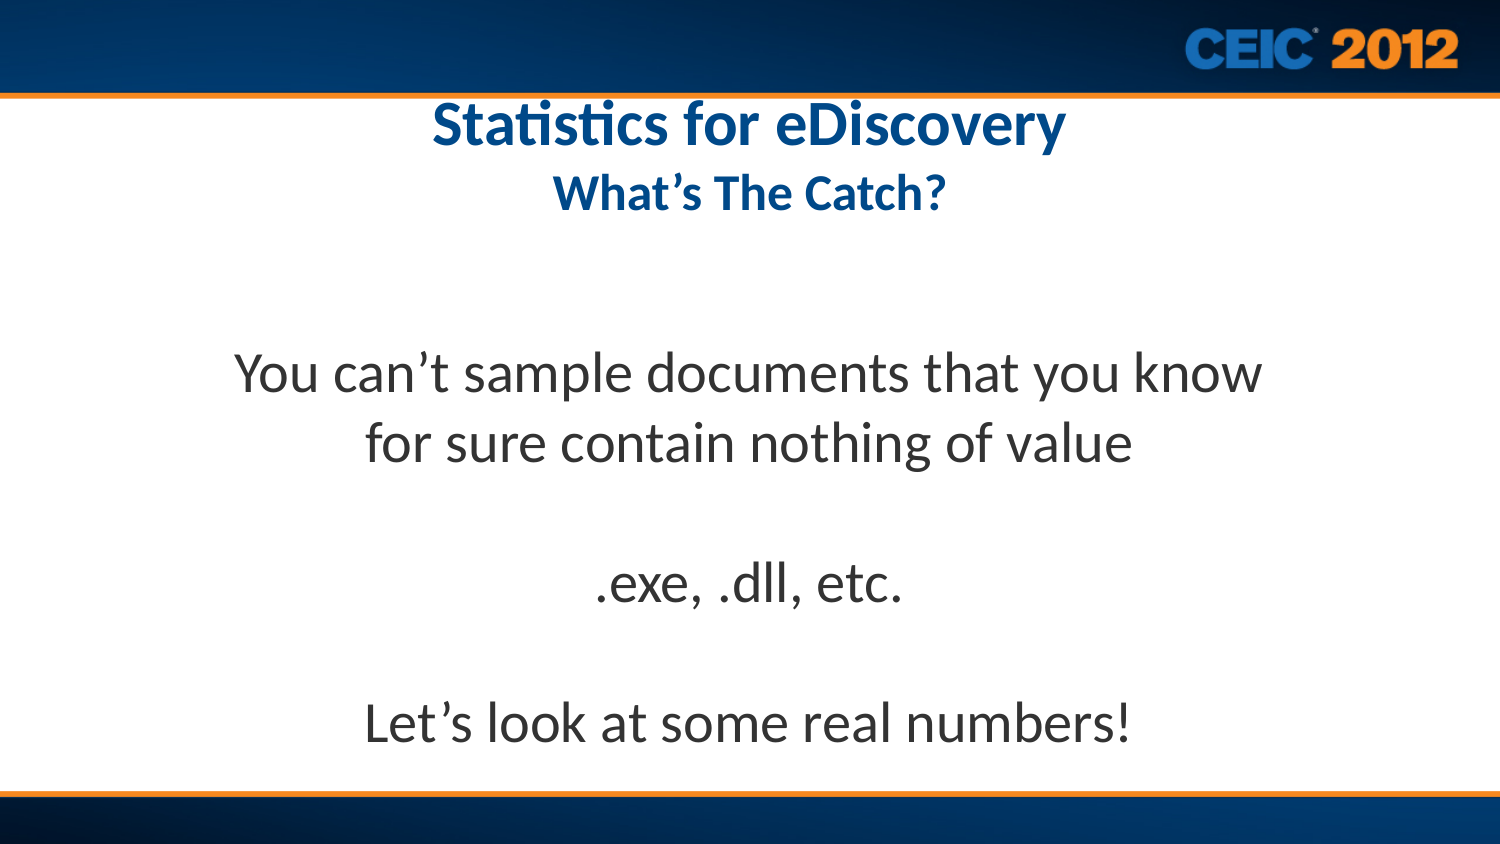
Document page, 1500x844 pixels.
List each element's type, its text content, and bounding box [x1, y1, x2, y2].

list You can’t sample documents that you know for sure contain nothing of value .exe, .dll, etc. Let’s look at some real numbers! [93, 334, 1406, 785]
picture [0, 0, 1500, 81]
picture [0, 222, 1500, 844]
title Statistics for eDiscovery What’s The Catch? [0, 81, 1500, 222]
